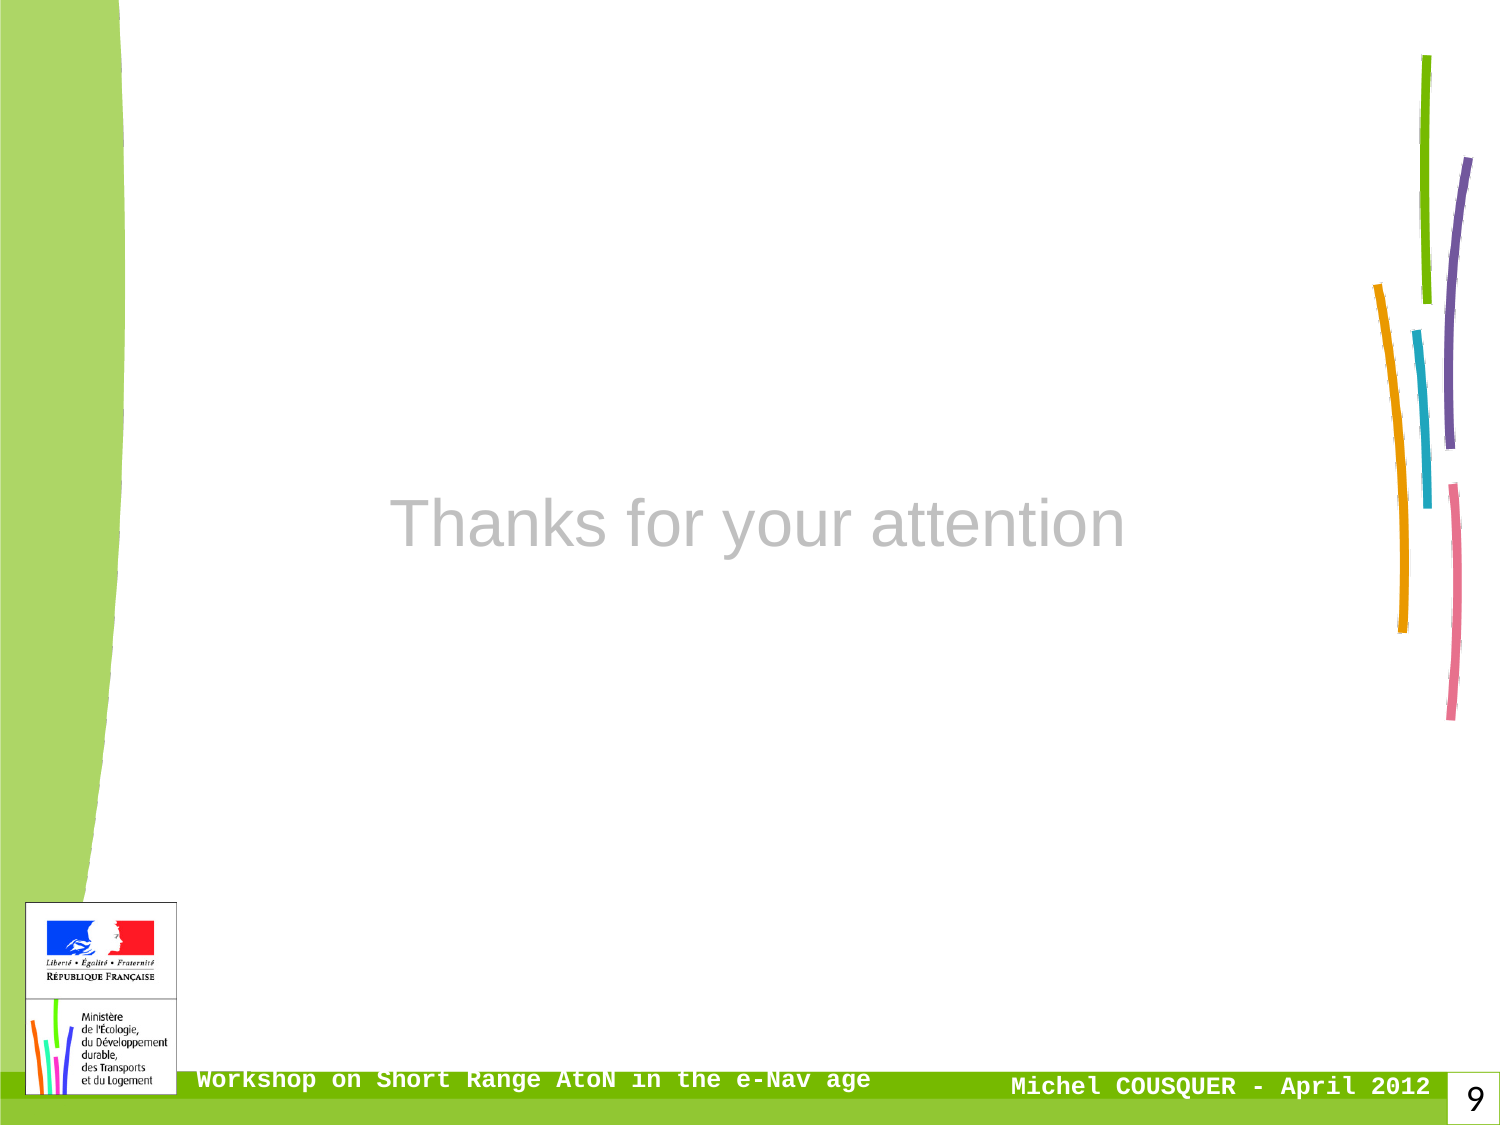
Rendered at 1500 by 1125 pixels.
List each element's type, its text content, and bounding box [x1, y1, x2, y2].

picture [0, 0, 1500, 1125]
title Thanks for your attention [389, 426, 1241, 615]
